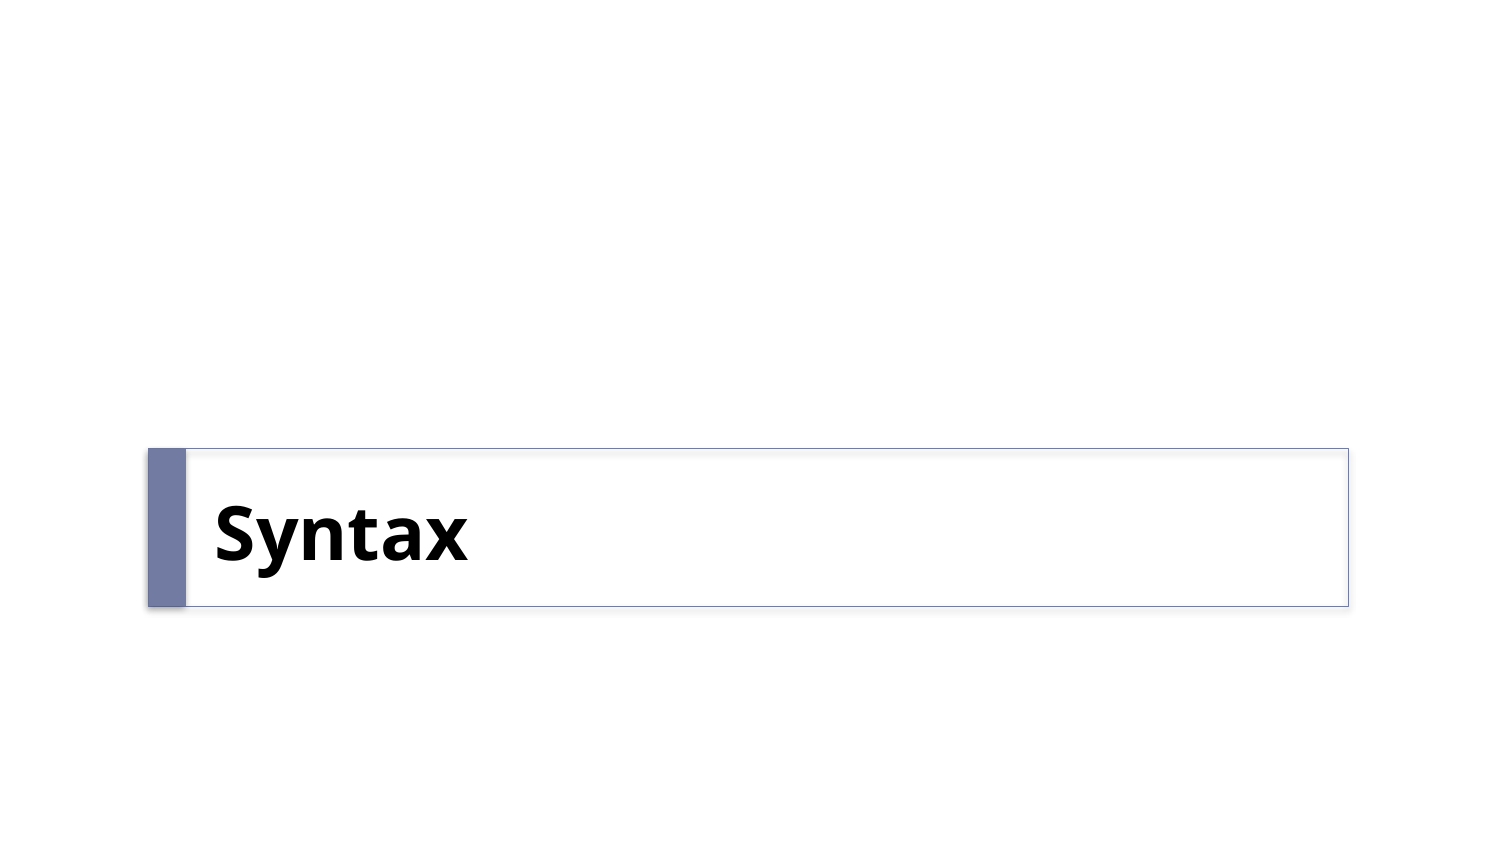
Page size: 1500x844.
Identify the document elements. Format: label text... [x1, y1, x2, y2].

title Syntax [200, 478, 1325, 600]
